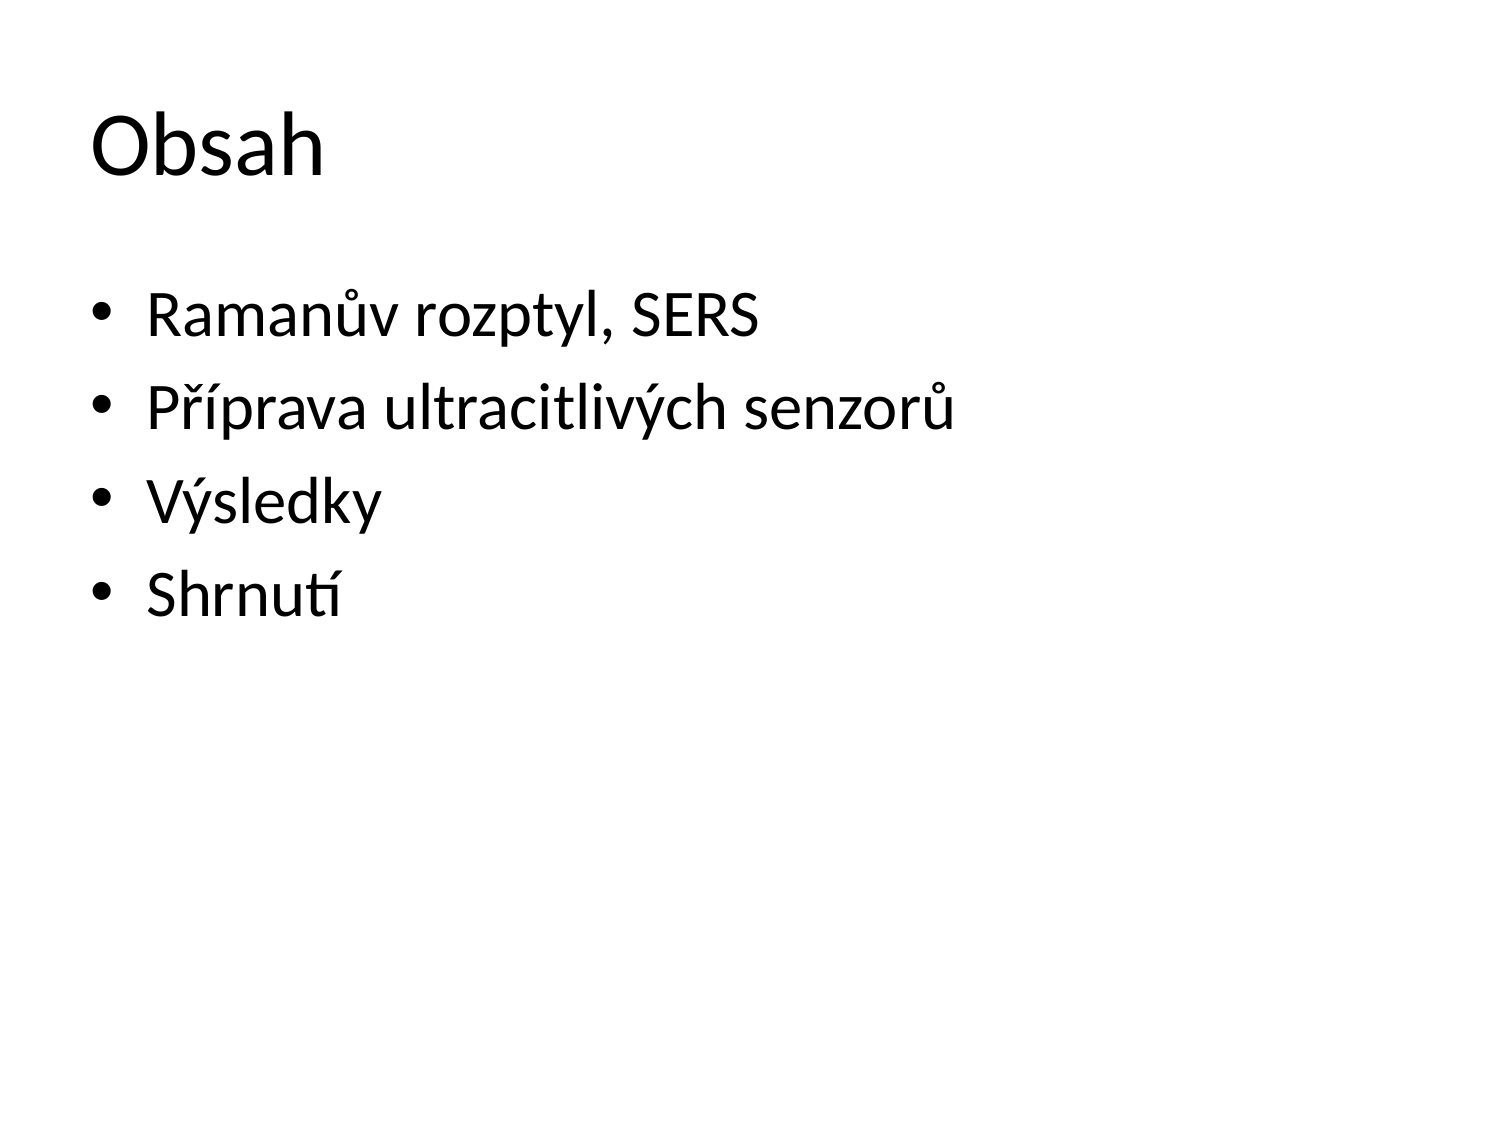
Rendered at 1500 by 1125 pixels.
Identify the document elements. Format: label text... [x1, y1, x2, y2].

list Ramanův rozptyl, SERS Příprava ultracitlivých senzorů Výsledky Shrnutí [75, 262, 1425, 1005]
title Obsah [75, 45, 1425, 233]
